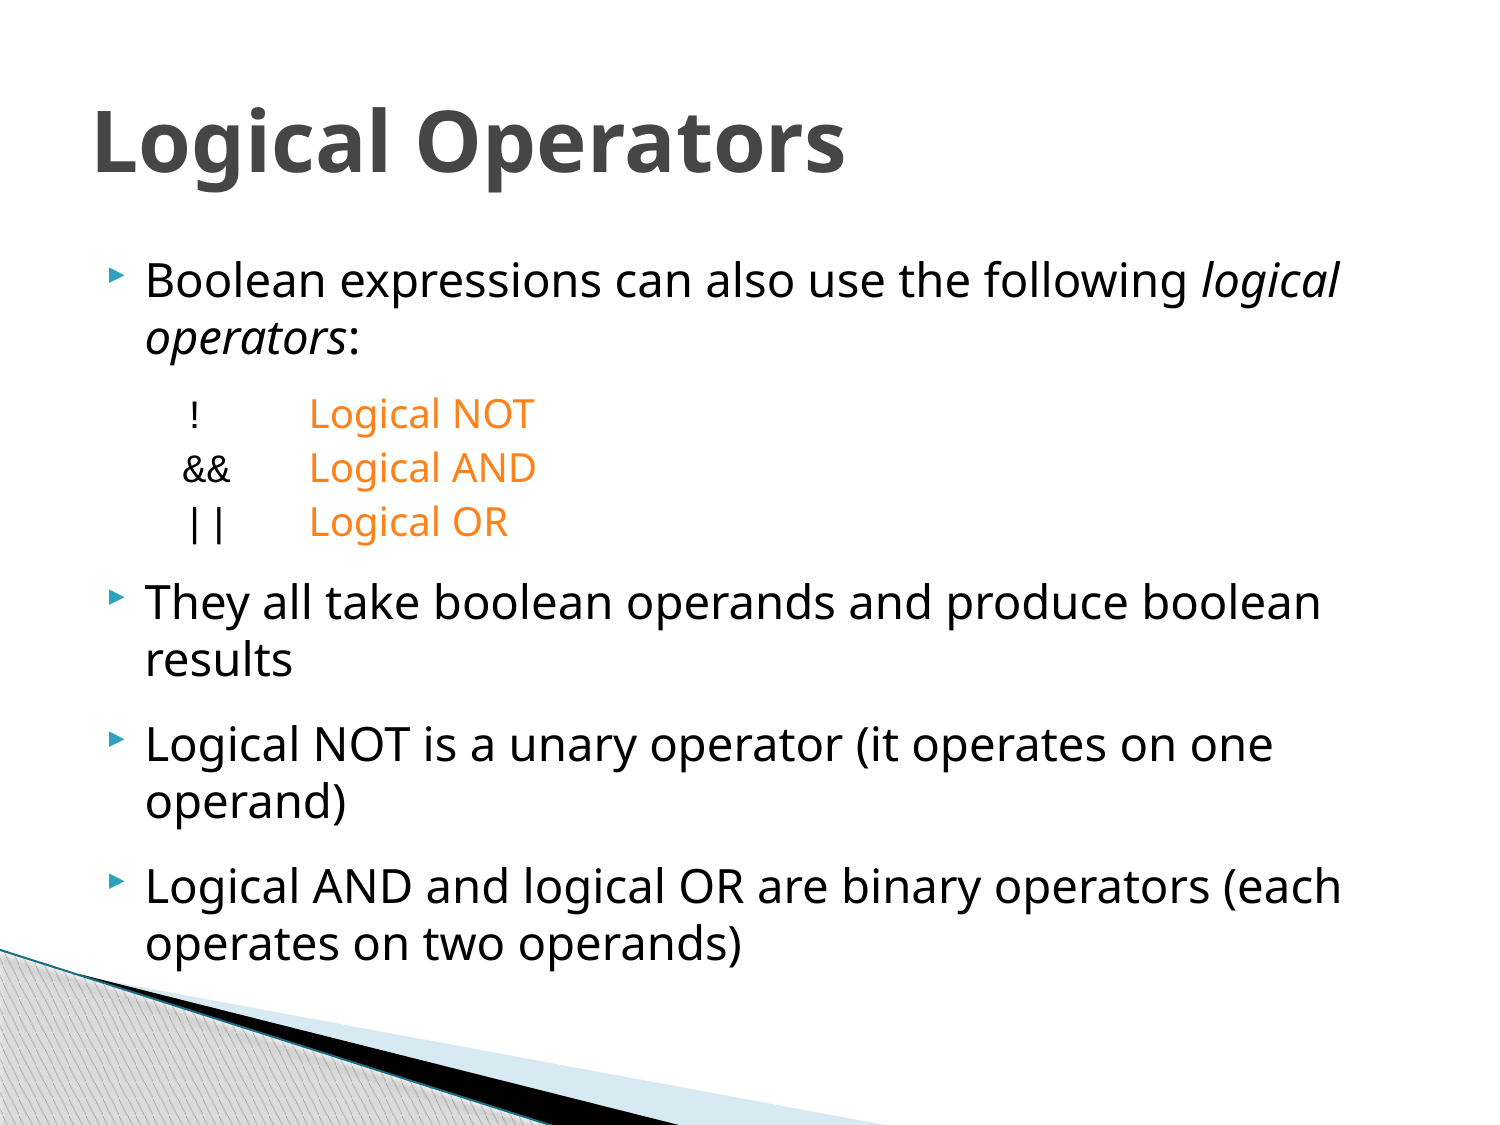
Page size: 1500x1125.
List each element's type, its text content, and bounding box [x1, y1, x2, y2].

list Boolean expressions can also use the following logical operators: ! Logical NOT && Logical AND || Logical OR They all take boolean operands and produce boolean results Logical NOT is a unary operator (it operates on one operand) Logical AND and logical OR are binary operators (each operates on two operands) [75, 243, 1425, 986]
title Logical Operators [75, 45, 1425, 233]
